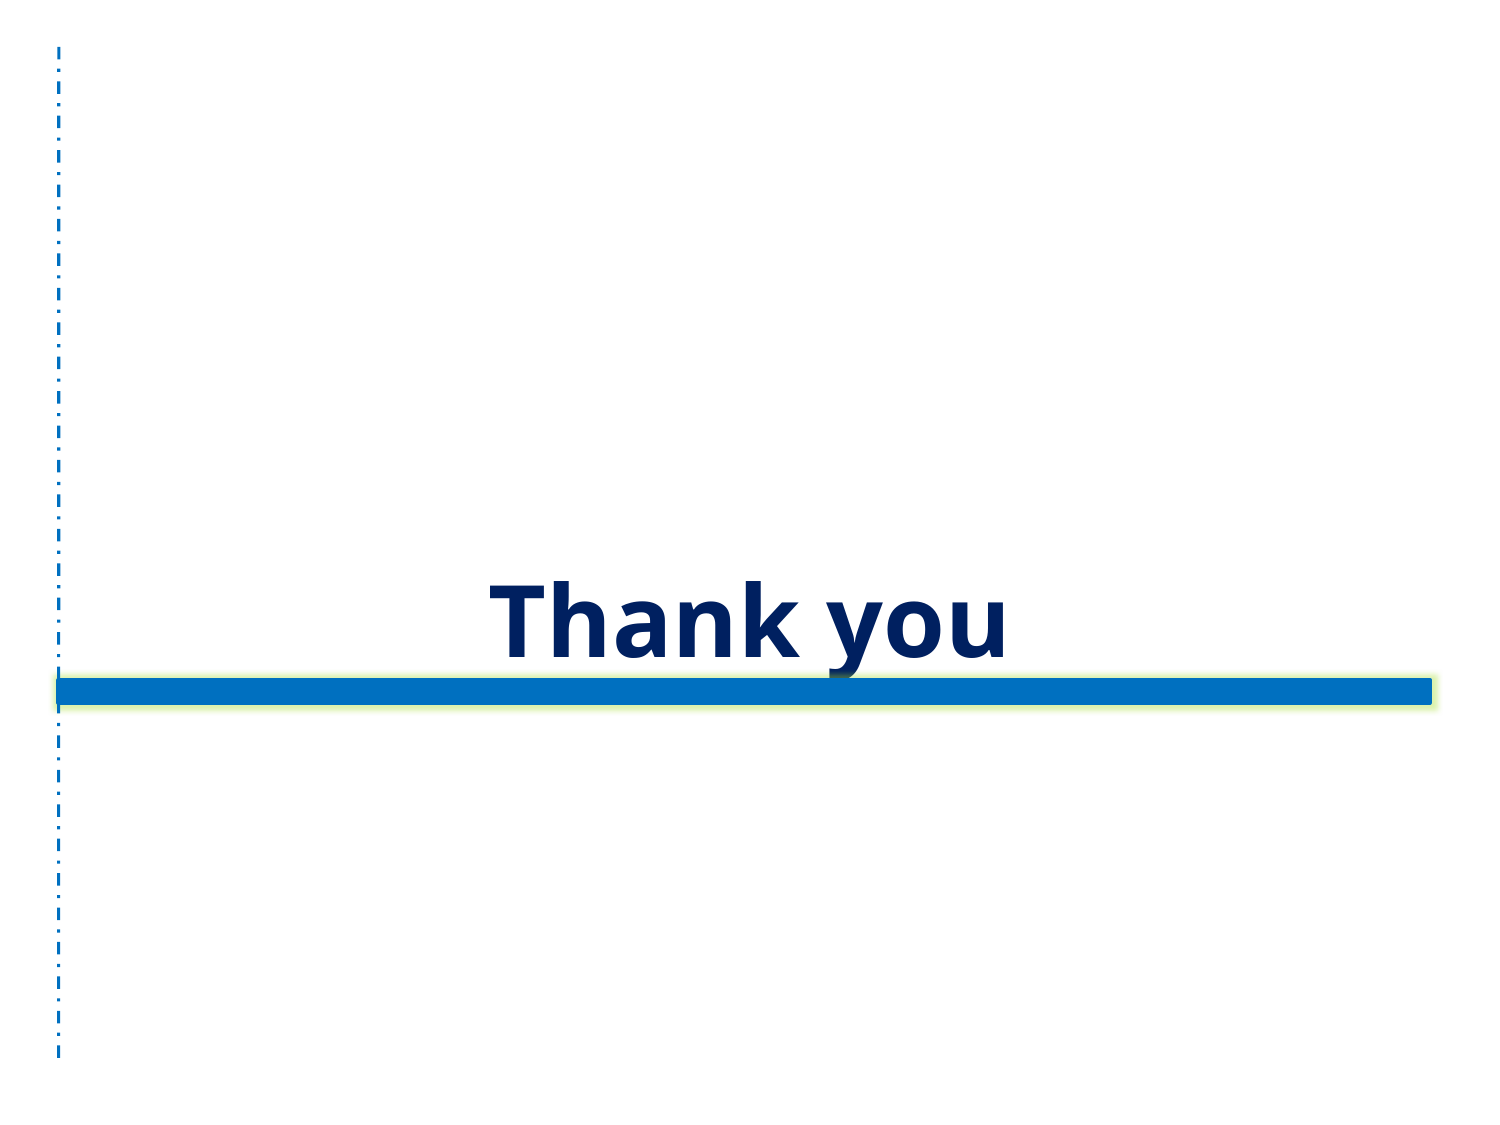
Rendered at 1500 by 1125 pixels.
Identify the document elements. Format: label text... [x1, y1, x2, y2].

text_box [56, 678, 1432, 705]
title Thank you [35, 438, 1465, 797]
